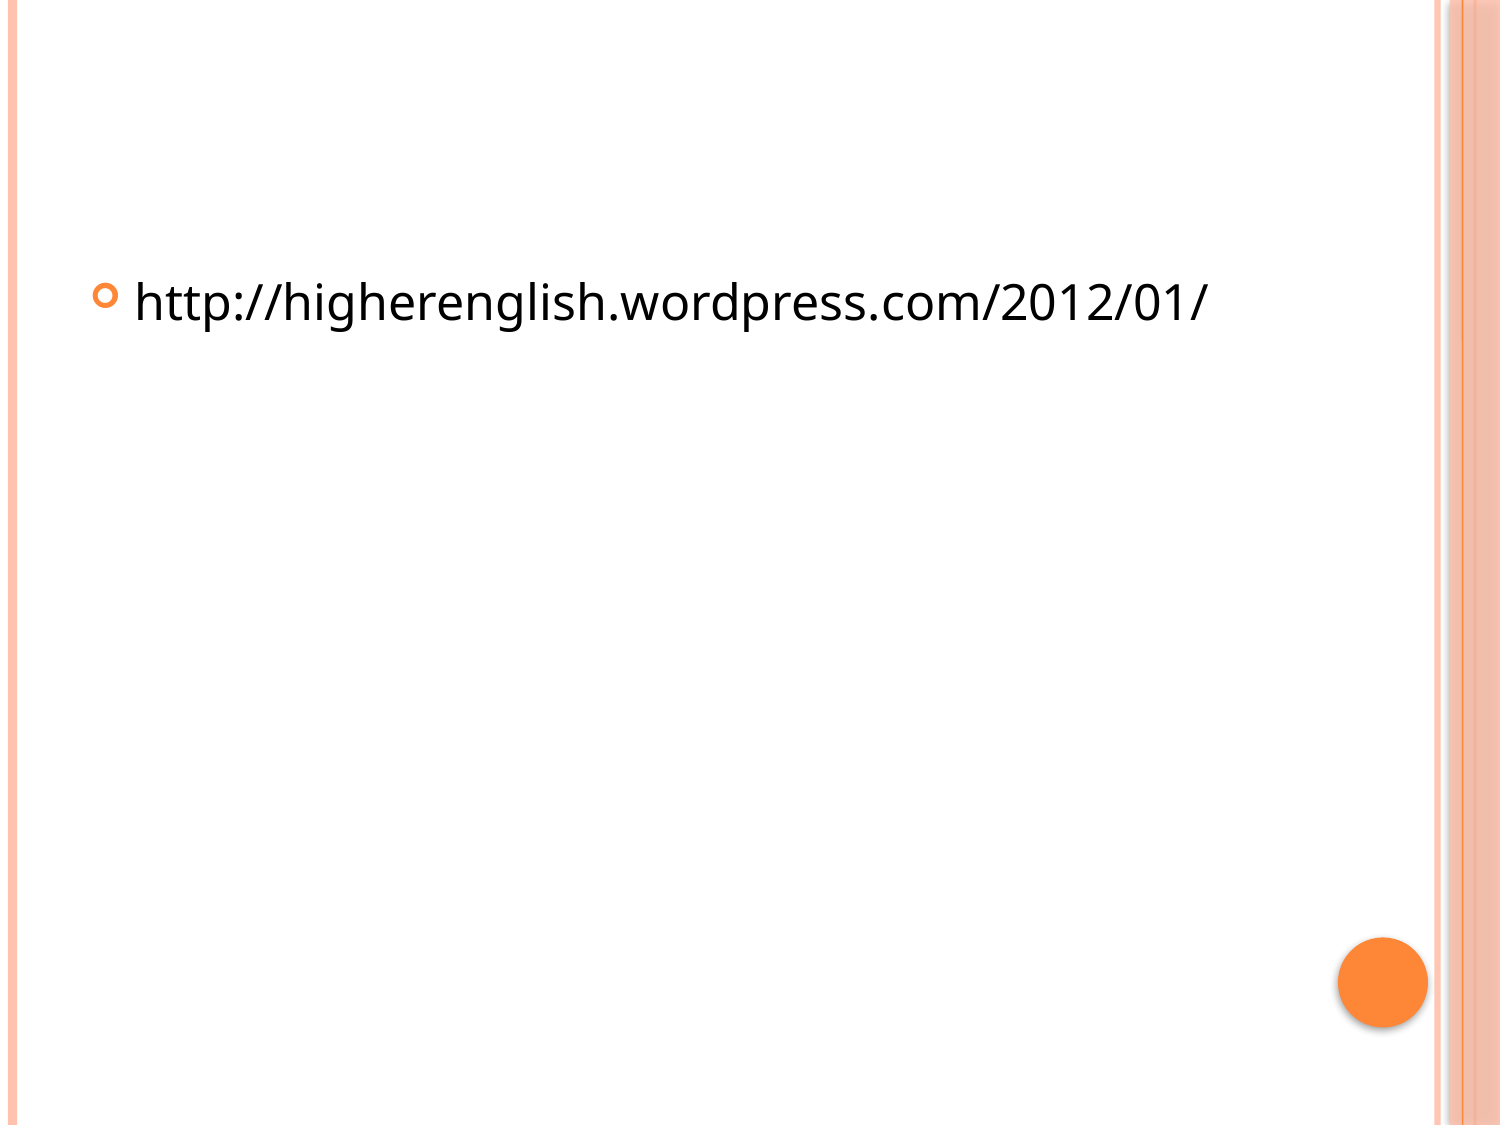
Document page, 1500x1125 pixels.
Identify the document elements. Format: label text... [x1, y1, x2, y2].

list http://higherenglish.wordpress.com/2012/01/ [75, 262, 1300, 1062]
